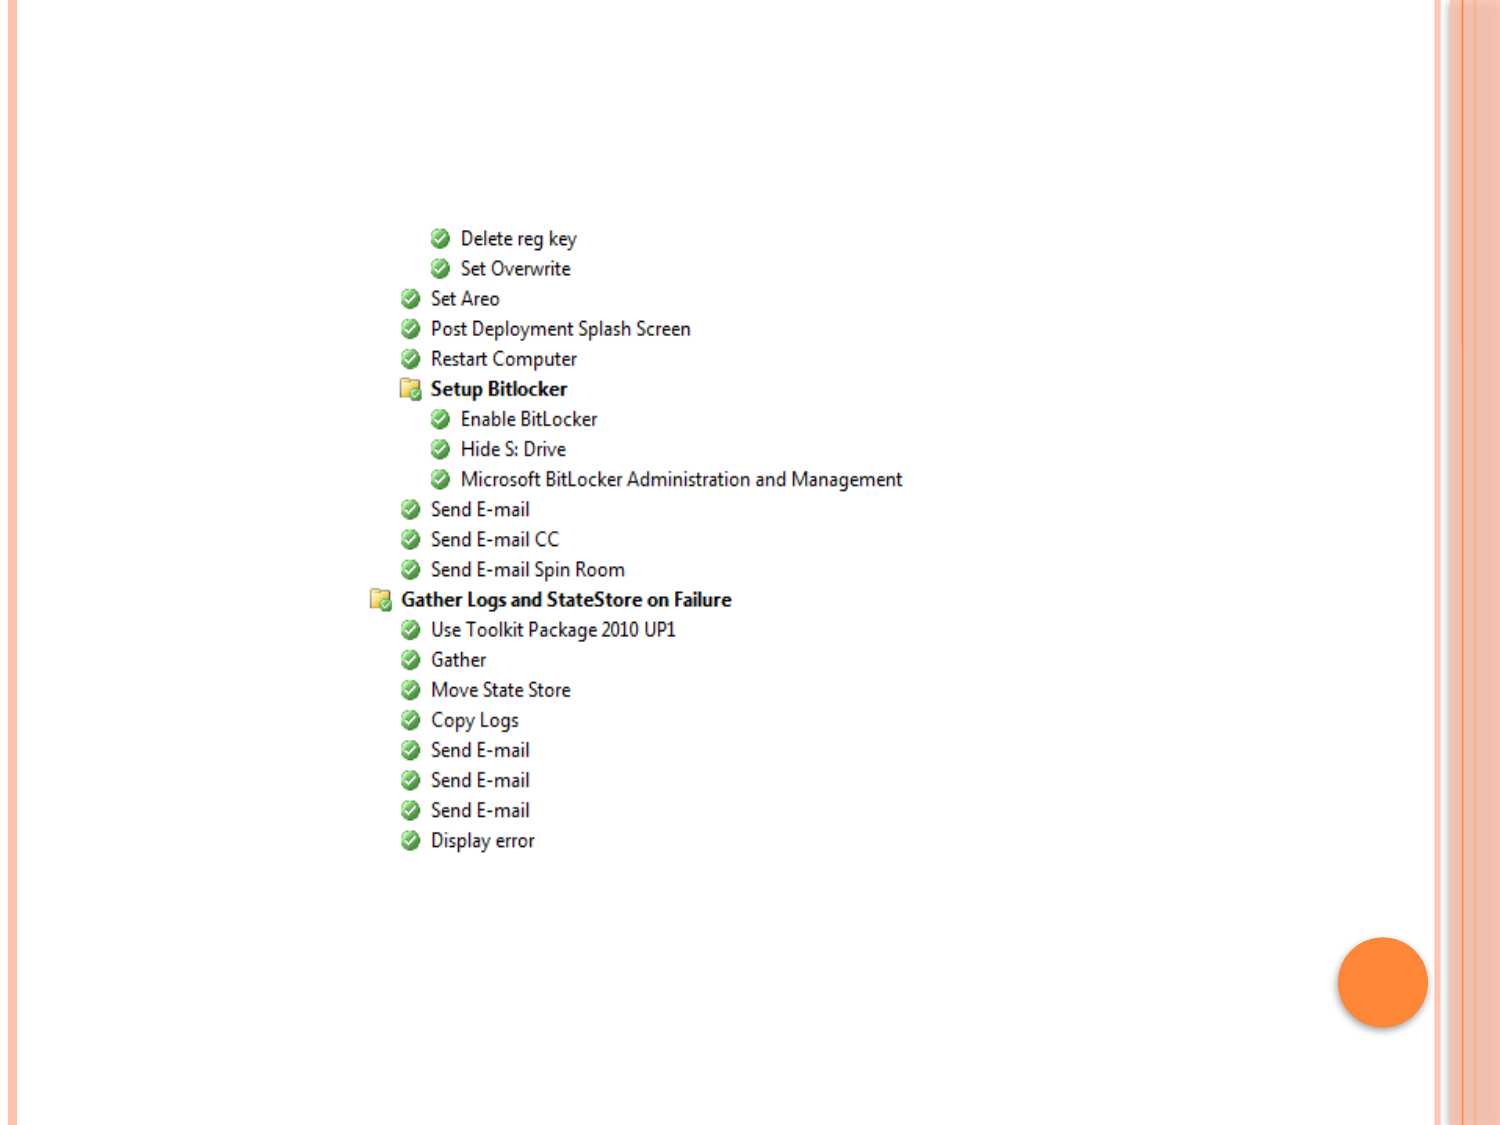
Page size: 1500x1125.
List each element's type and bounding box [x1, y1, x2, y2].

picture [364, 224, 1136, 861]
